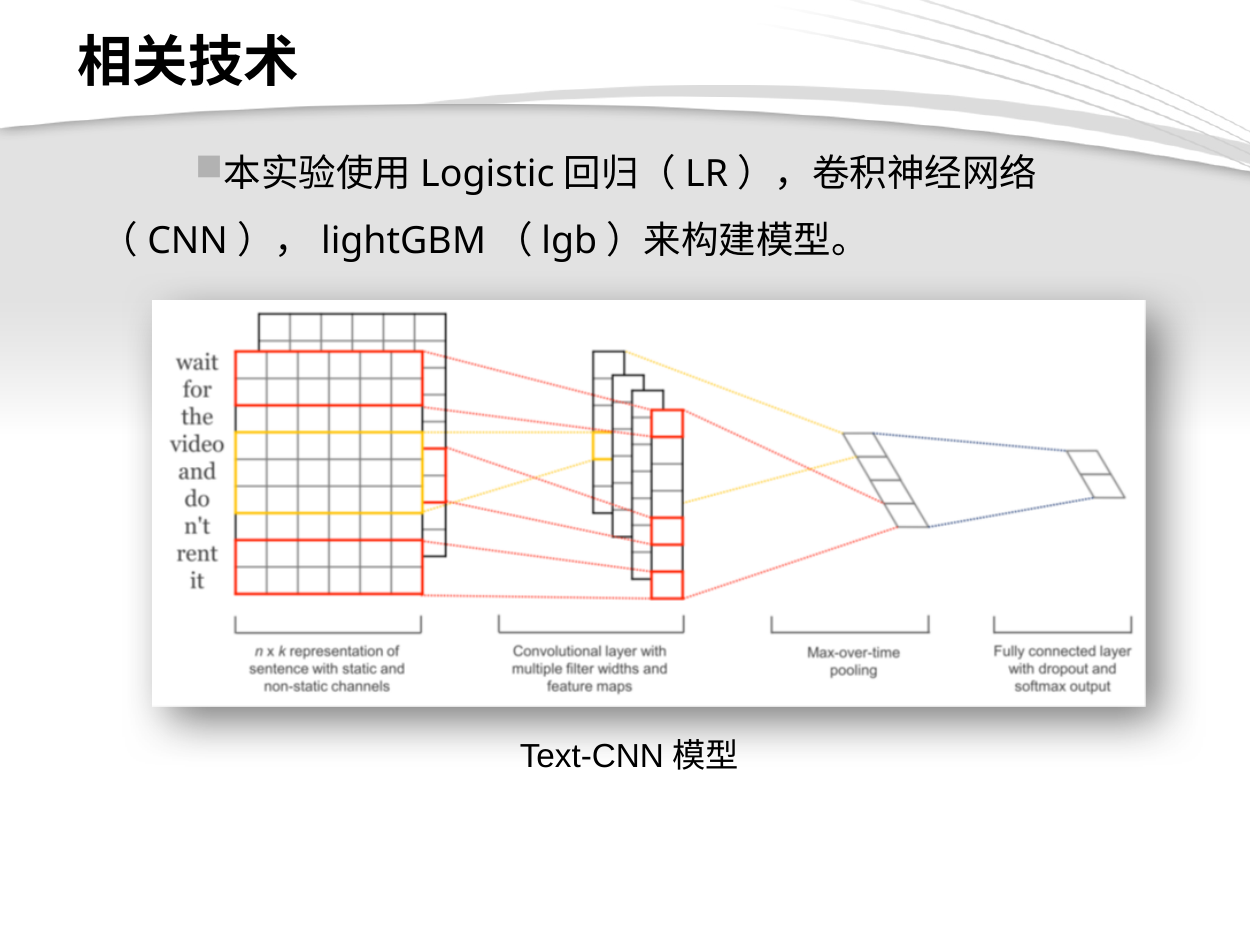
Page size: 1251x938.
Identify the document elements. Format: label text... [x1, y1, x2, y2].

text_box Text-CNN模型 [504, 727, 793, 782]
text_box 本实验使用Logistic回归（LR），卷积神经网络（CNN），lightGBM（lgb）来构建模型。 [86, 118, 1212, 269]
title 相关技术 [62, 0, 1188, 119]
picture [0, 0, 1250, 938]
